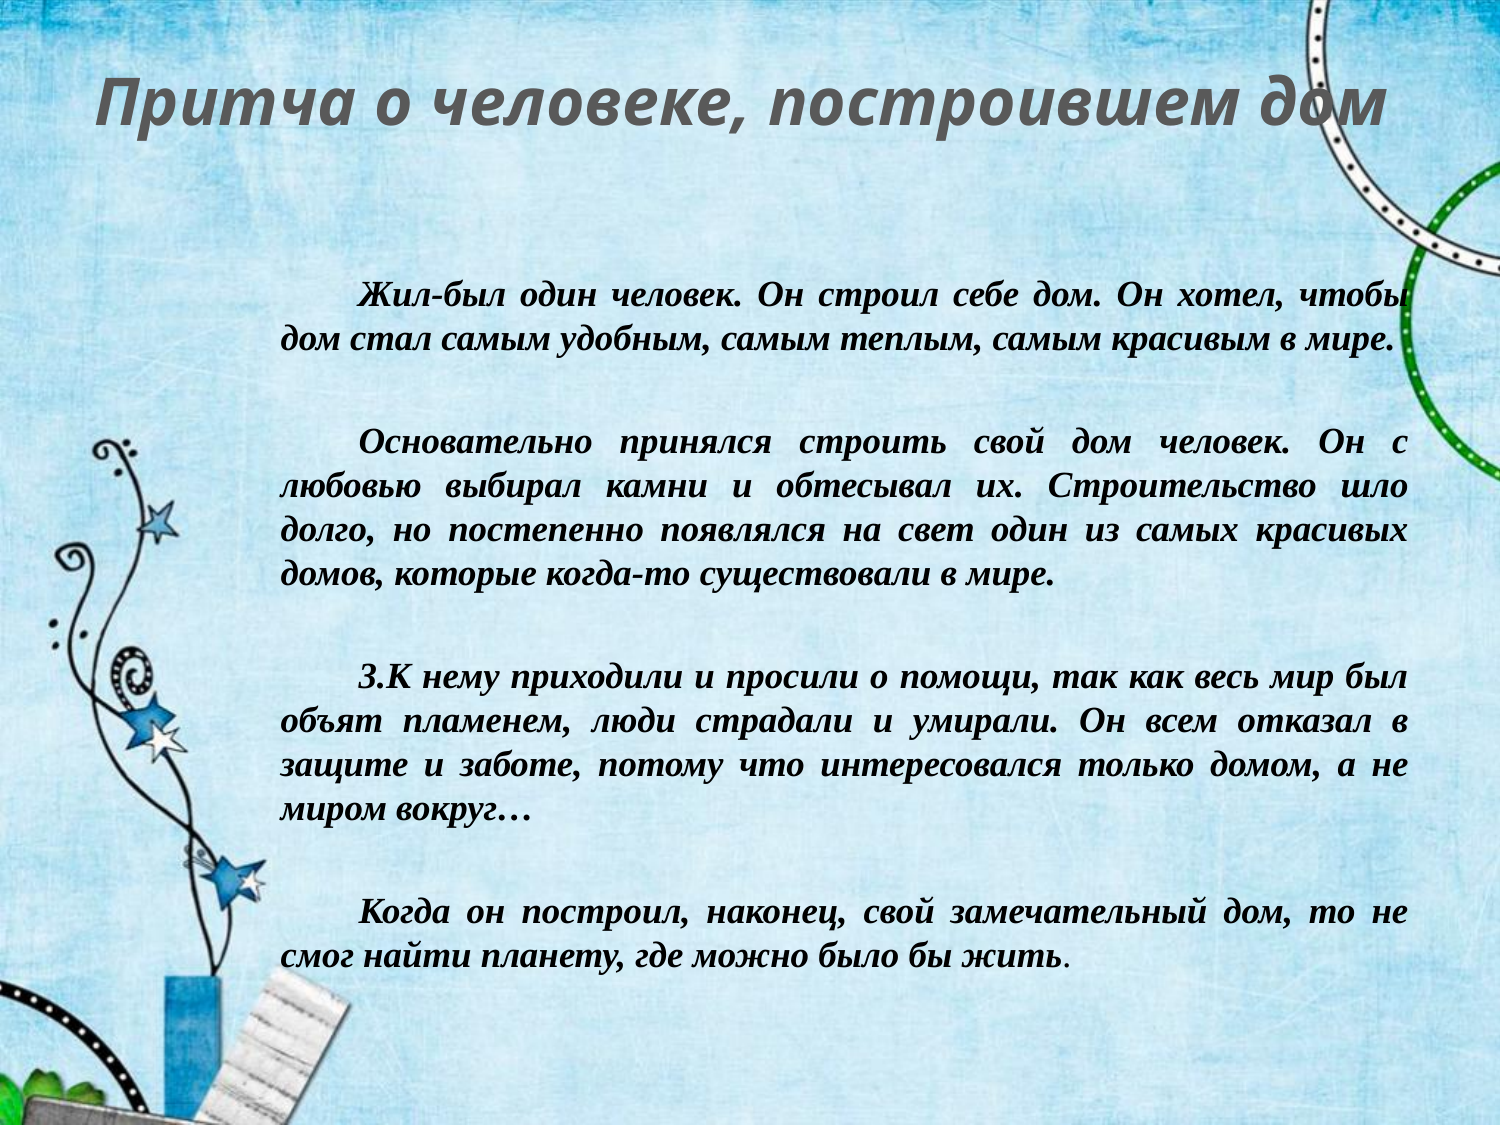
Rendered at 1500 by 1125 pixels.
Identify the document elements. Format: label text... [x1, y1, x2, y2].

title Притча о человеке, построившем дом [75, 45, 1425, 233]
list Жил-был один человек. Он строил себе дом. Он хотел, чтобы дом стал самым удобным, самым теплым, самым красивым в мире. Основательно принялся строить свой дом человек. Он с любовью выбирал камни и обтесывал их. Строительство шло долго, но постепенно появлялся на свет один из самых красивых домов, которые когда-то существовали в мире. 3.К нему приходили и просили о помощи, так как весь мир был объят пламенем, люди страдали и умирали. Он всем отказал в защите и заботе, потому что интересовался только домом, а не миром вокруг… Когда он построил, наконец, свой замечательный дом, то не смог найти планету, где можно было бы жить. [265, 262, 1425, 1005]
picture [0, 0, 1500, 1125]
